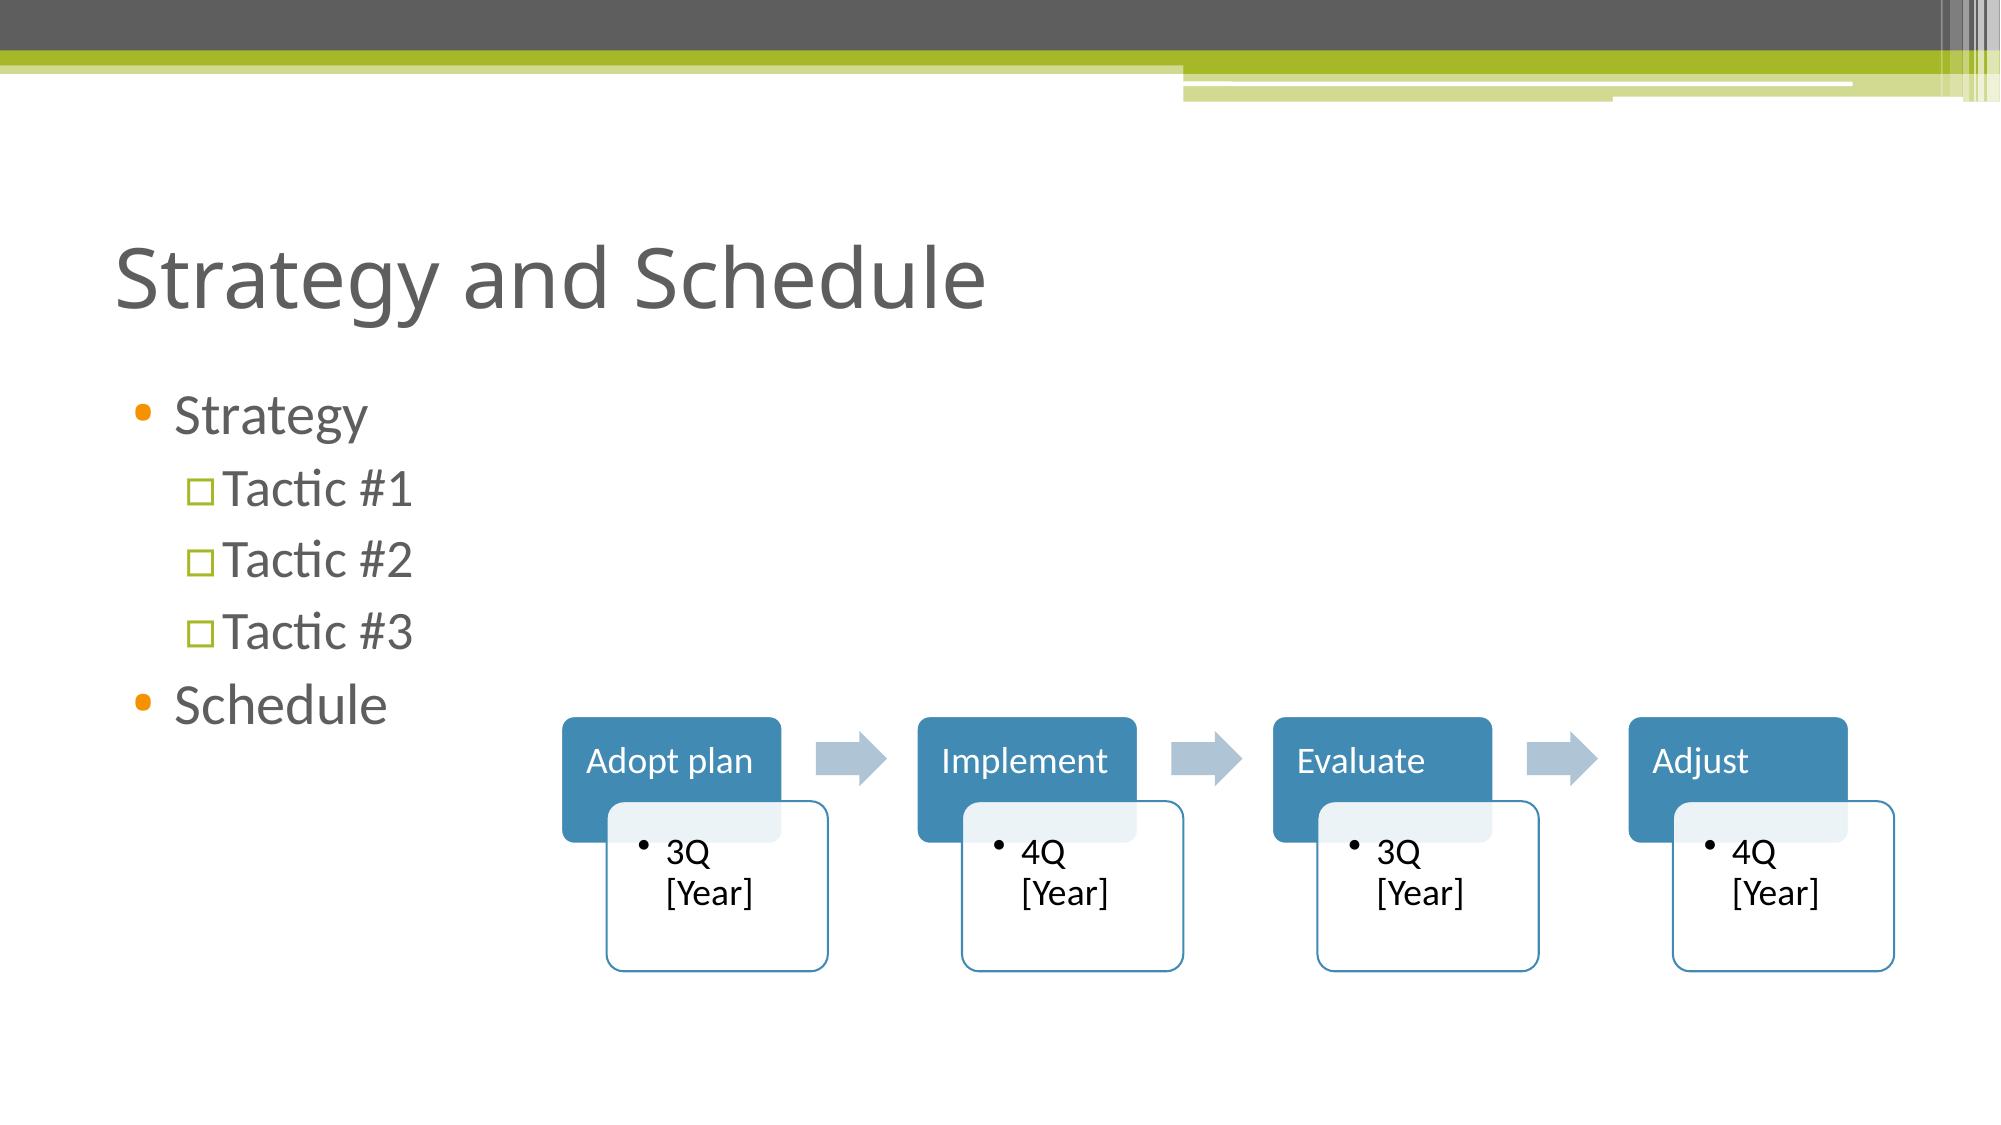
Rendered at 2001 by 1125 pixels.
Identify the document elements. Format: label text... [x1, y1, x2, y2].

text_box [560, 562, 1895, 1125]
title Strategy and Schedule [99, 187, 1900, 363]
list Strategy Tactic #1 Tactic #2 Tactic #3 Schedule [99, 368, 1900, 1079]
